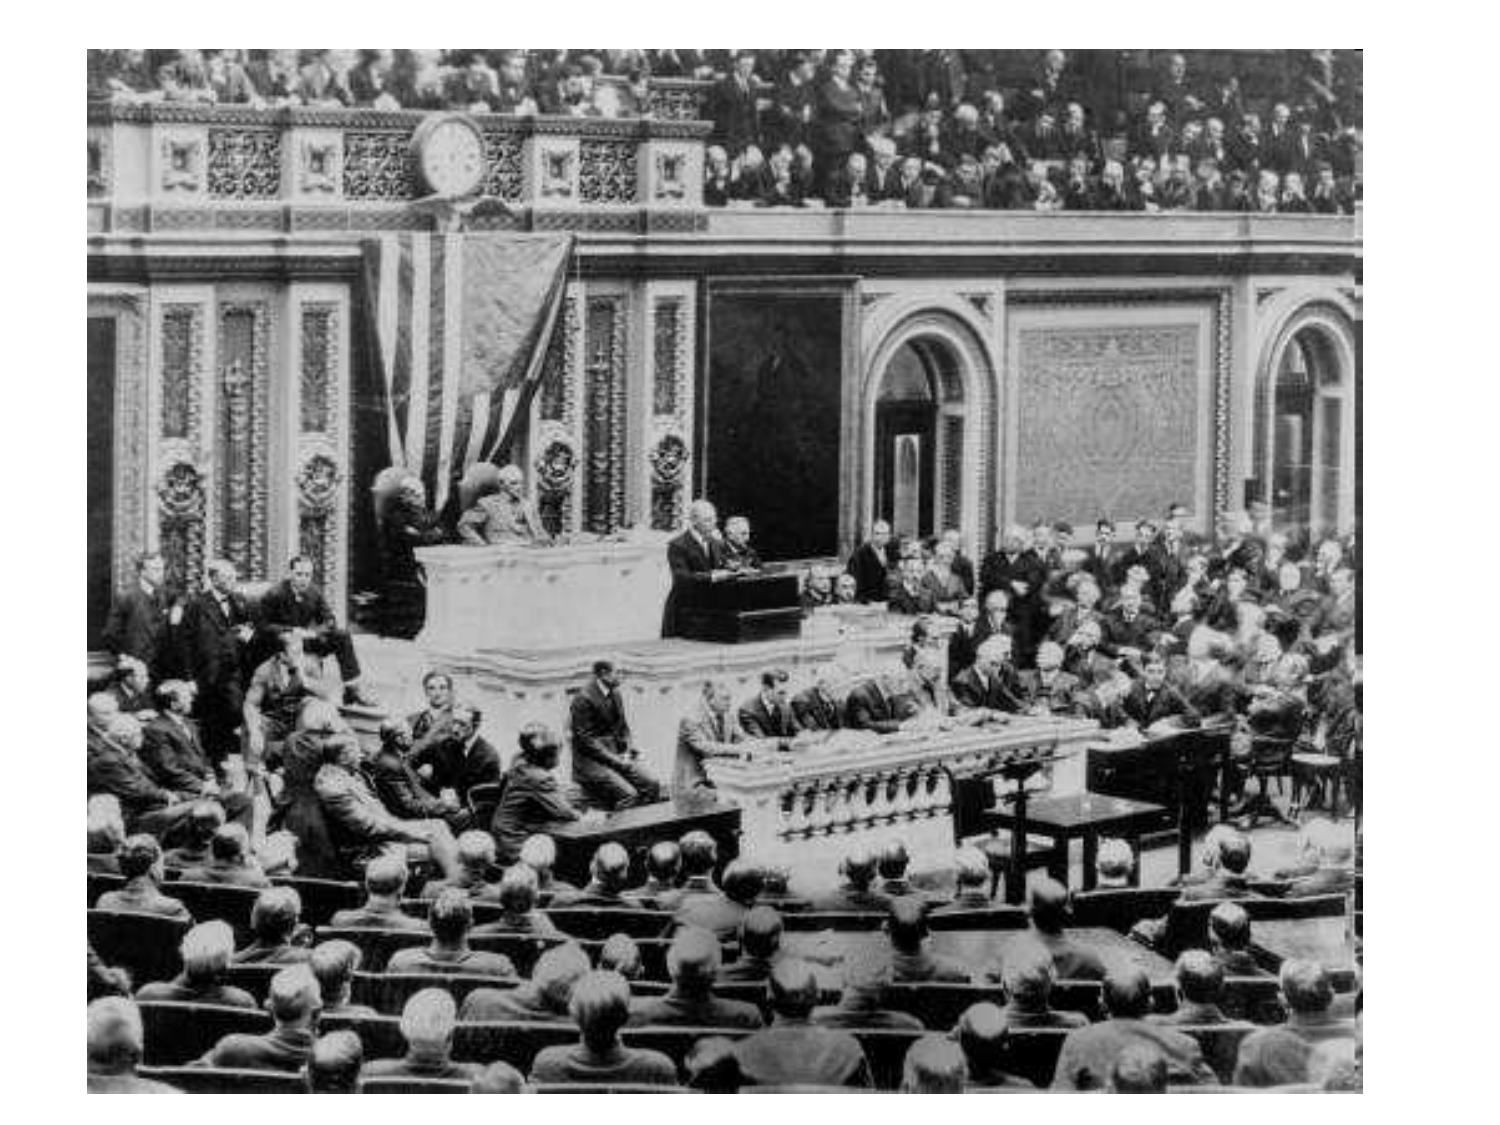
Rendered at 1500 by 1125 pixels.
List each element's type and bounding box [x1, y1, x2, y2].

picture [87, 49, 1363, 1094]
